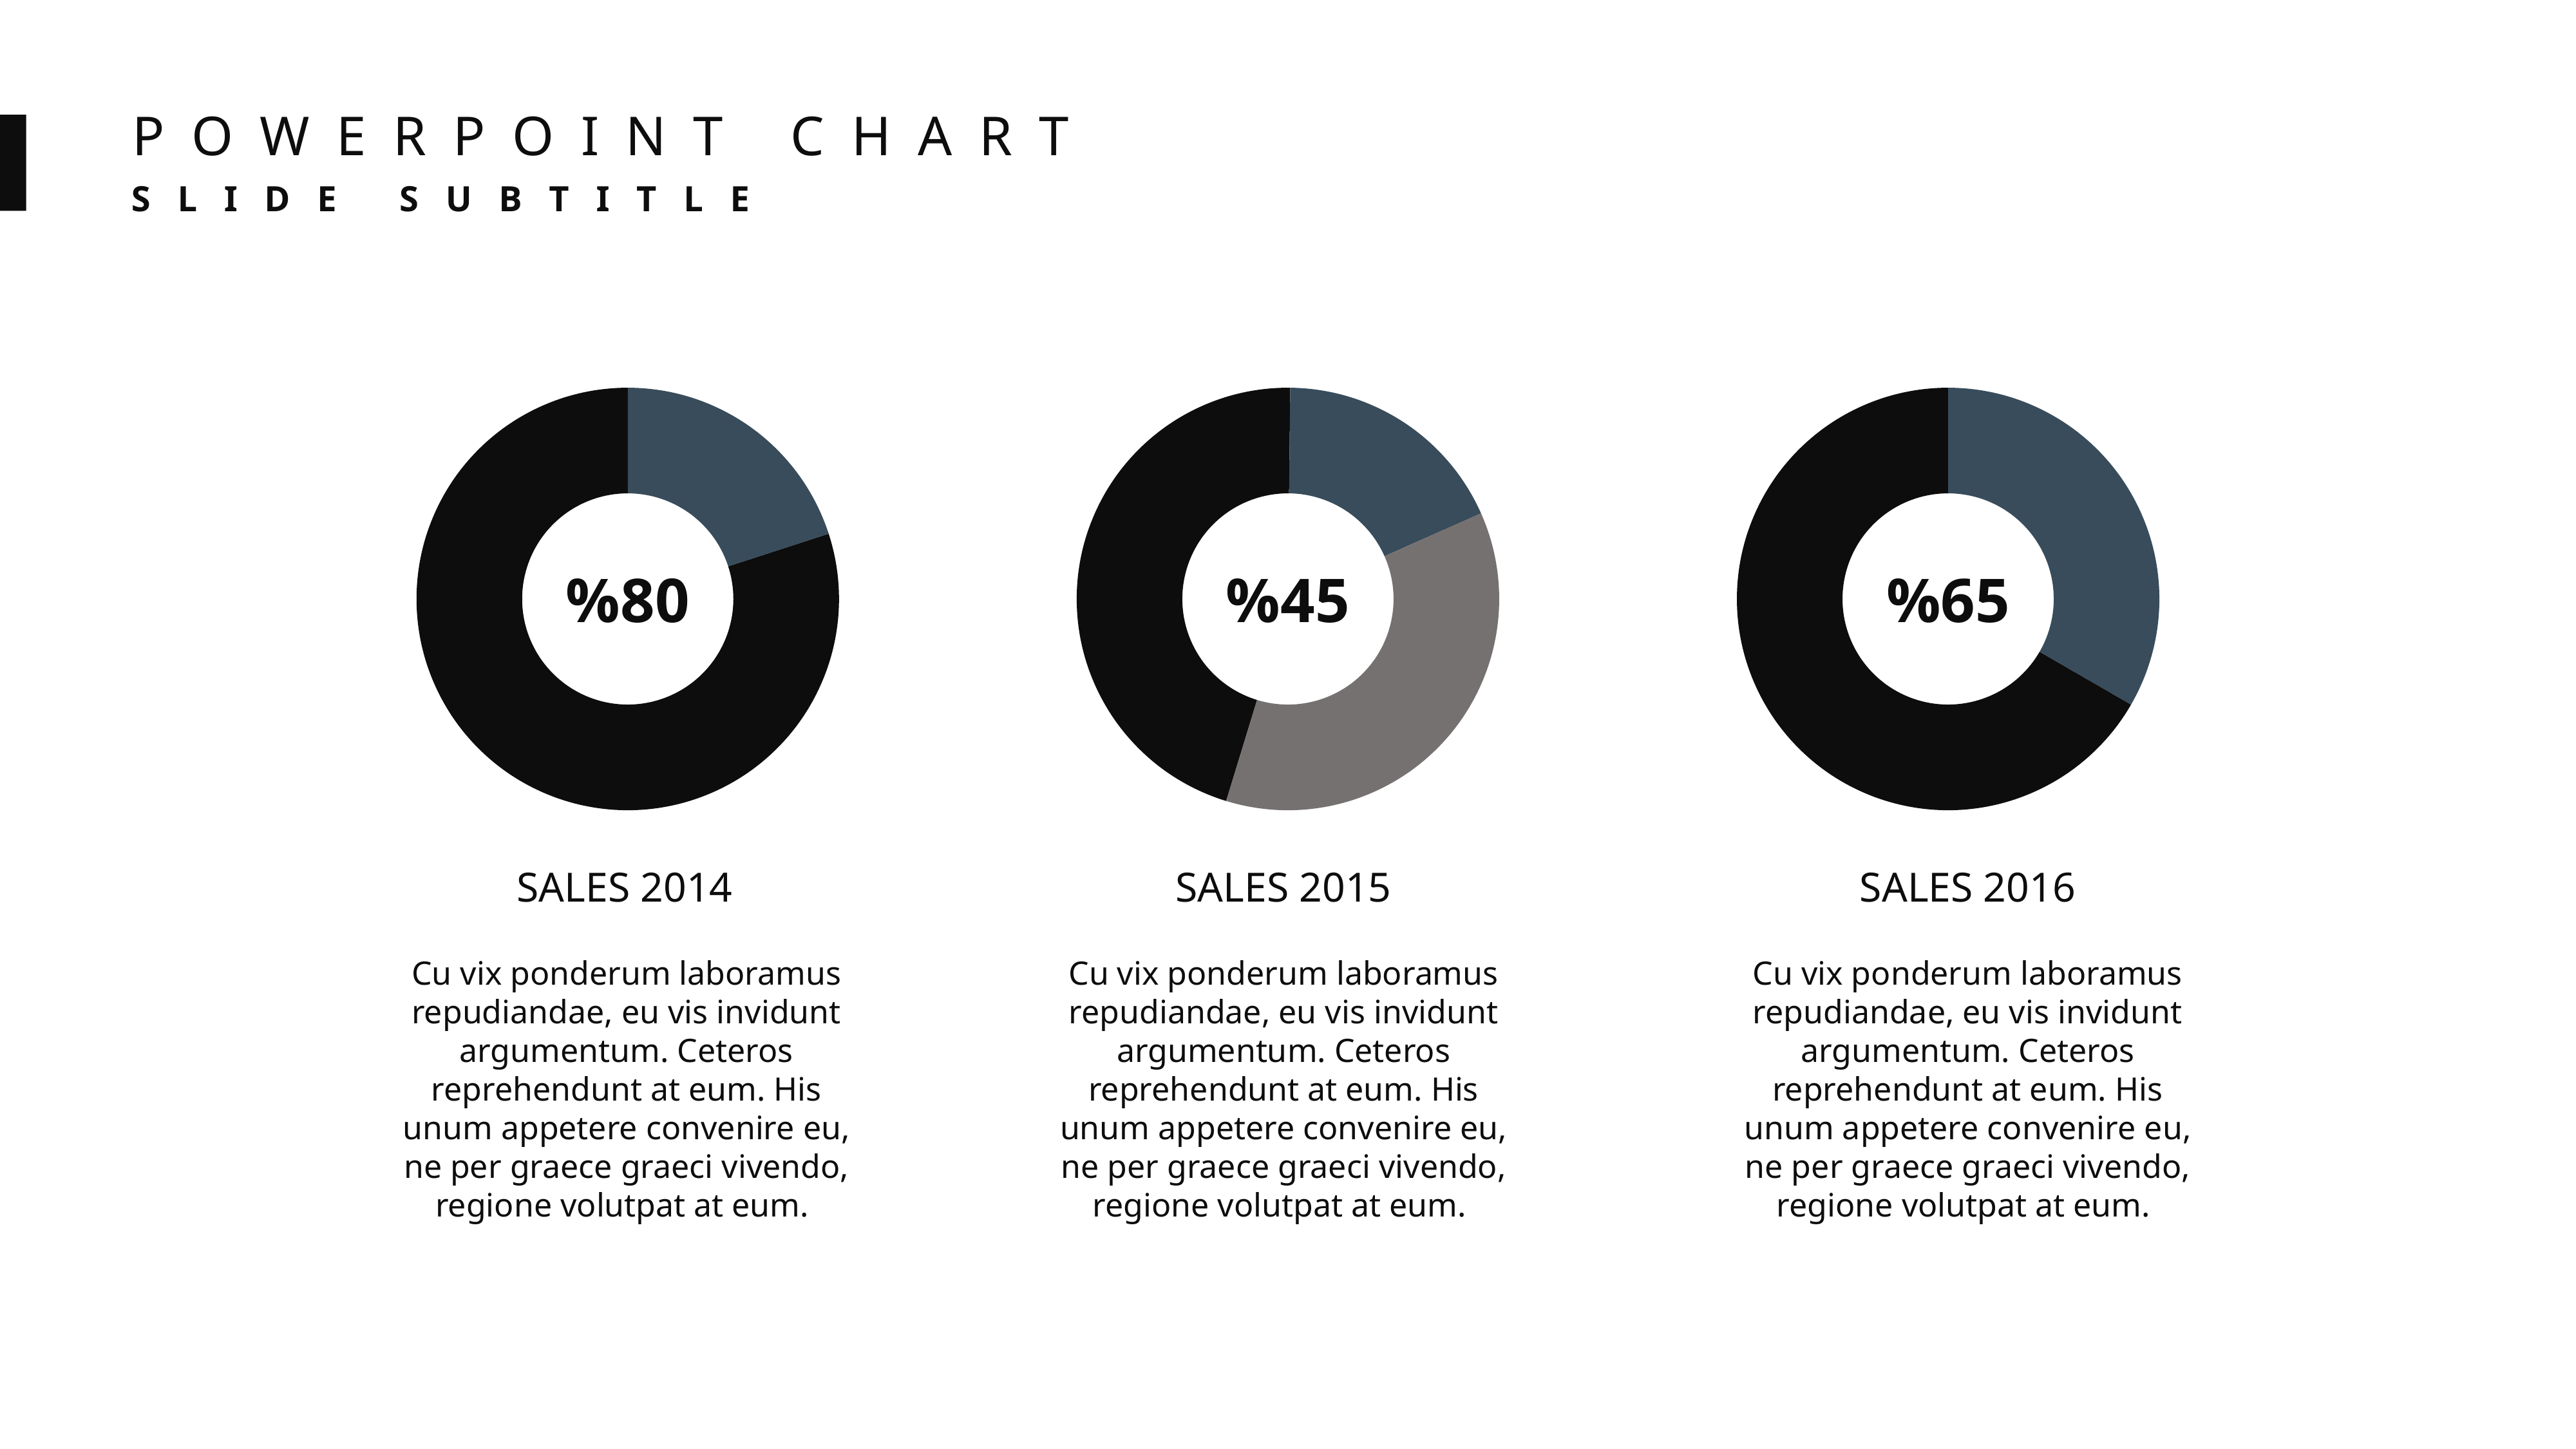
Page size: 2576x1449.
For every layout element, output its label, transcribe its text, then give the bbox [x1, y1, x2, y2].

text_box SALES 2016 [1850, 857, 2085, 915]
text_box [0, 114, 27, 211]
text_box SALES 2014 [507, 857, 743, 915]
text_box SALES 2015 [1166, 857, 1401, 915]
text_box Cu vix ponderum laboramus repudiandae, eu vis invidunt argumentum. Ceteros reprehendunt at eum. His unum appetere convenire eu, ne per graece graeci vivendo, regione volutpat at eum. [1734, 948, 2201, 1229]
text_box SLIDE SUBTITLE [122, 171, 761, 223]
text_box Cu vix ponderum laboramus repudiandae, eu vis invidunt argumentum. Ceteros reprehendunt at eum. His unum appetere convenire eu, ne per graece graeci vivendo, regione volutpat at eum. [393, 948, 860, 1229]
text_box Cu vix ponderum laboramus repudiandae, eu vis invidunt argumentum. Ceteros reprehendunt at eum. His unum appetere convenire eu, ne per graece graeci vivendo, regione volutpat at eum. [1050, 948, 1517, 1229]
chart [298, 379, 2278, 819]
text_box POWERPOINT CHART [122, 97, 1079, 171]
